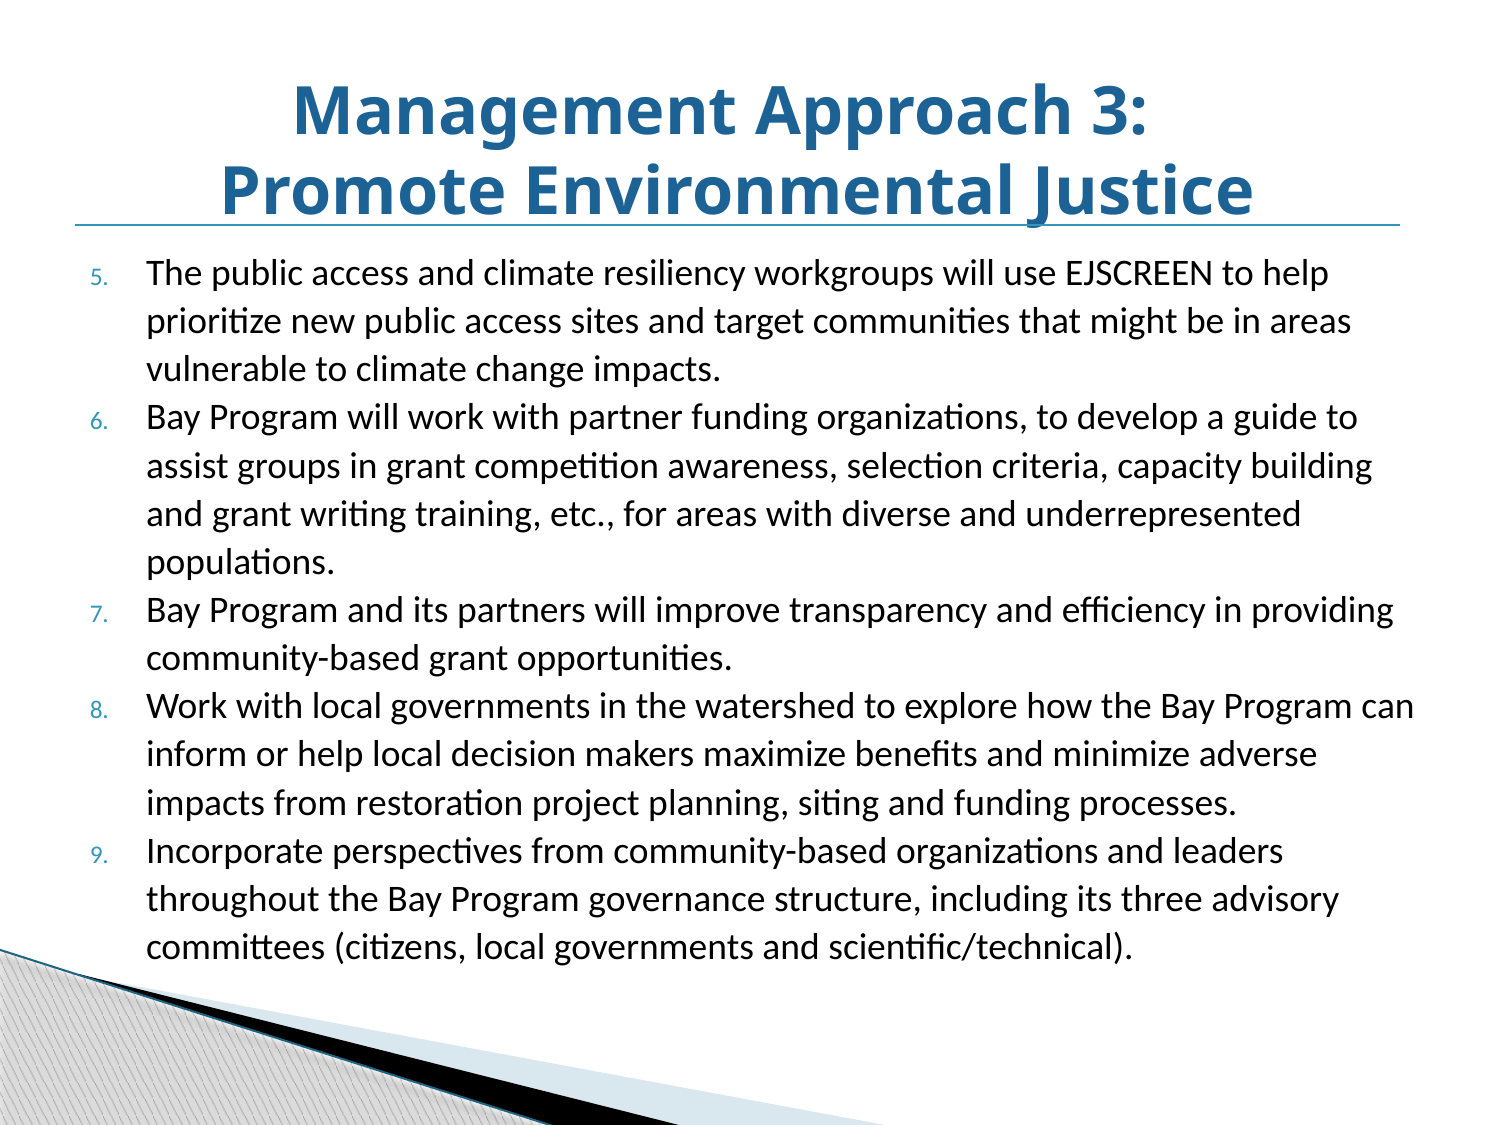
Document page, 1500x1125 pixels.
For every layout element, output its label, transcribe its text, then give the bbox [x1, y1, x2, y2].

title Management Approach 3: Promote Environmental Justice [62, 70, 1413, 225]
list The public access and climate resiliency workgroups will use EJSCREEN to help prioritize new public access sites and target communities that might be in areas vulnerable to climate change impacts. Bay Program will work with partner funding organizations, to develop a guide to assist groups in grant competition awareness, selection criteria, capacity building and grant writing training, etc., for areas with diverse and underrepresented populations. Bay Program and its partners will improve transparency and efficiency in providing community-based grant opportunities. Work with local governments in the watershed to explore how the Bay Program can inform or help local decision makers maximize benefits and minimize adverse impacts from restoration project planning, siting and funding processes. Incorporate perspectives from community-based organizations and leaders throughout the Bay Program governance structure, including its three advisory committees (citizens, local governments and scientific/technical). [75, 237, 1450, 1000]
